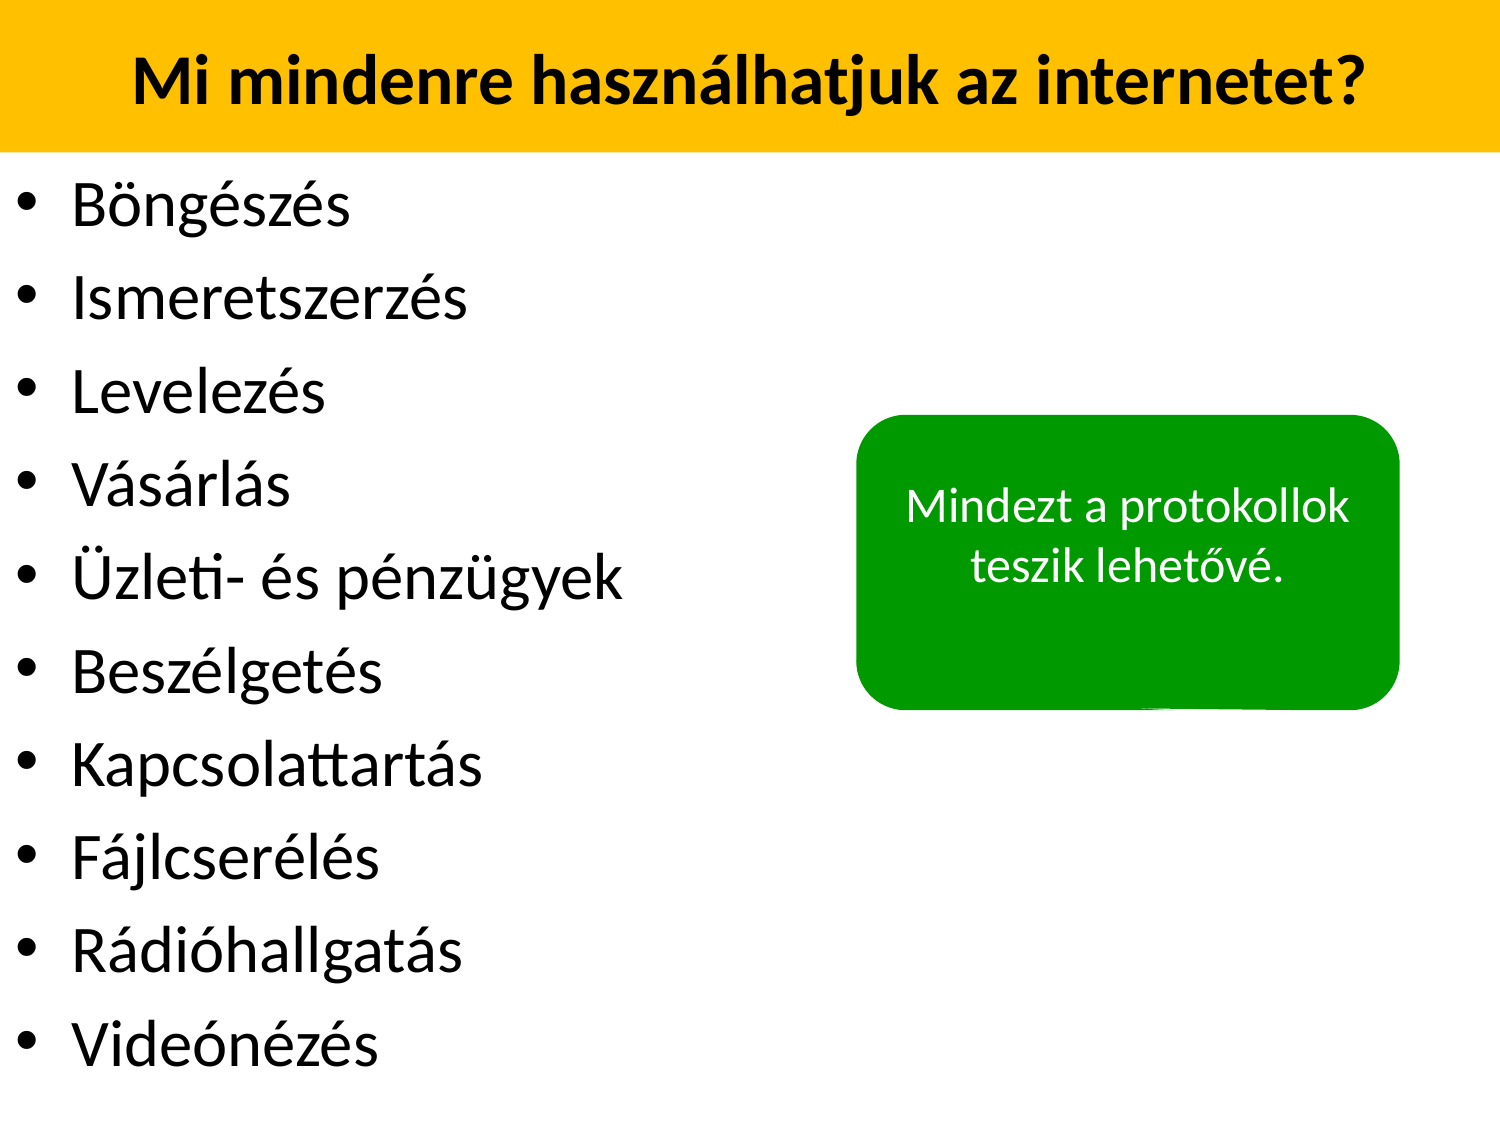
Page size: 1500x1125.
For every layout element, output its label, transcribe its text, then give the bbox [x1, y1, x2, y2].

title Mi mindenre használhatjuk az internetet? [0, 0, 1500, 152]
list Böngészés Ismeretszerzés Levelezés Vásárlás Üzleti- és pénzügyek Beszélgetés Kapcsolattartás Fájlcserélés Rádióhallgatás Videónézés [0, 152, 1500, 1125]
text_box Mindezt a protokollok teszik lehetővé. [854, 412, 1402, 713]
